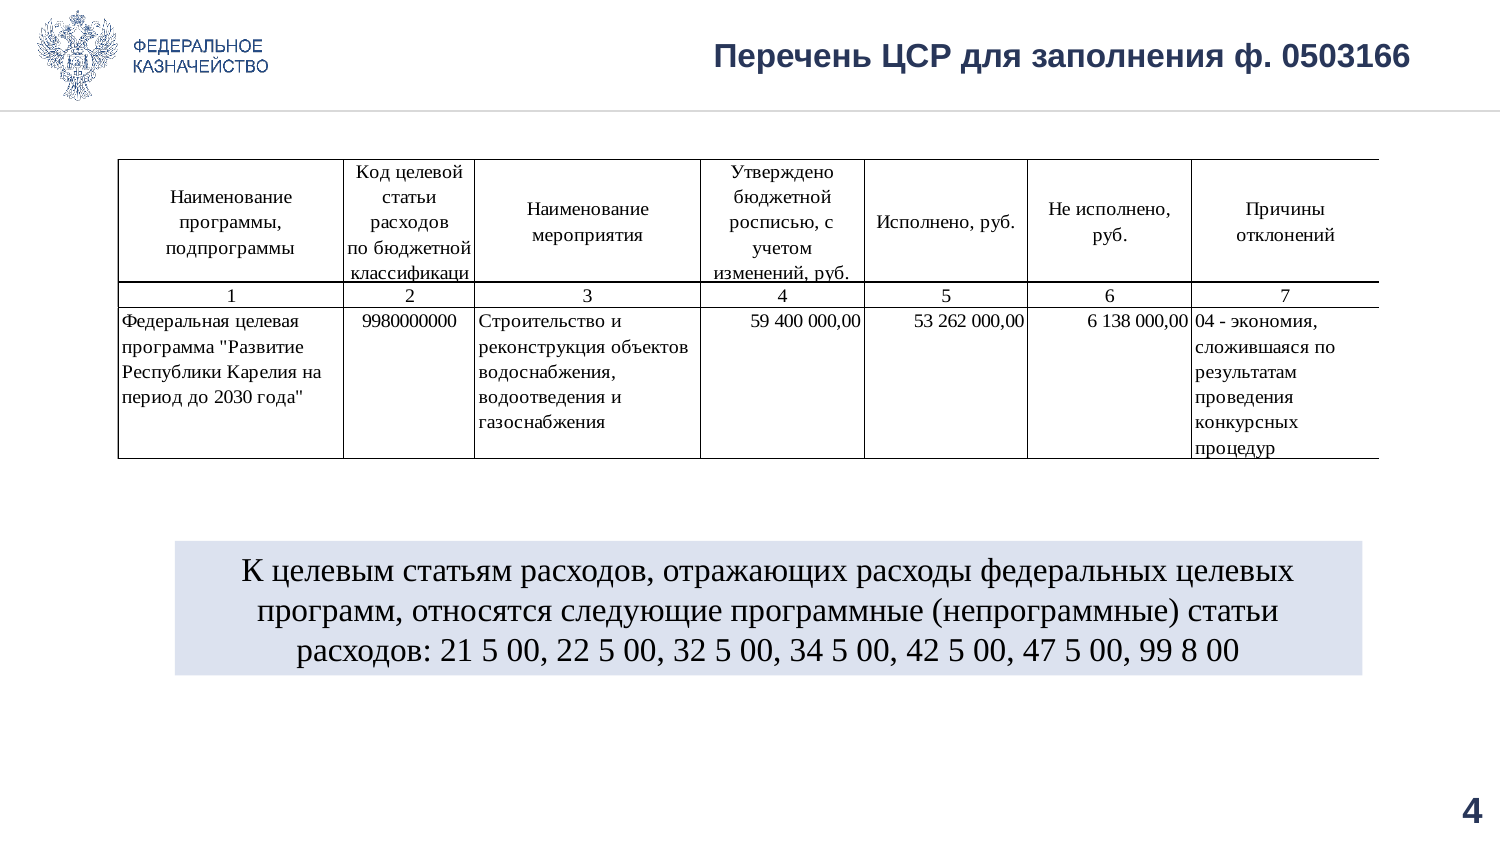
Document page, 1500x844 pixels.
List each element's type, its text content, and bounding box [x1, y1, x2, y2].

slide_number 3 [1137, 786, 1483, 831]
title Перечень ЦСР для заполнения ф. 0503166 [112, 34, 1421, 75]
text_box К целевым статьям расходов, отражающих расходы федеральных целевых программ, относятся следующие программные (непрограммные) статьи расходов: 21 5 00, 22 5 00, 32 5 00, 34 5 00, 42 5 00, 47 5 00, 99 8 00 [174, 540, 1363, 676]
picture [37, 10, 268, 101]
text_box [117, 159, 1381, 460]
